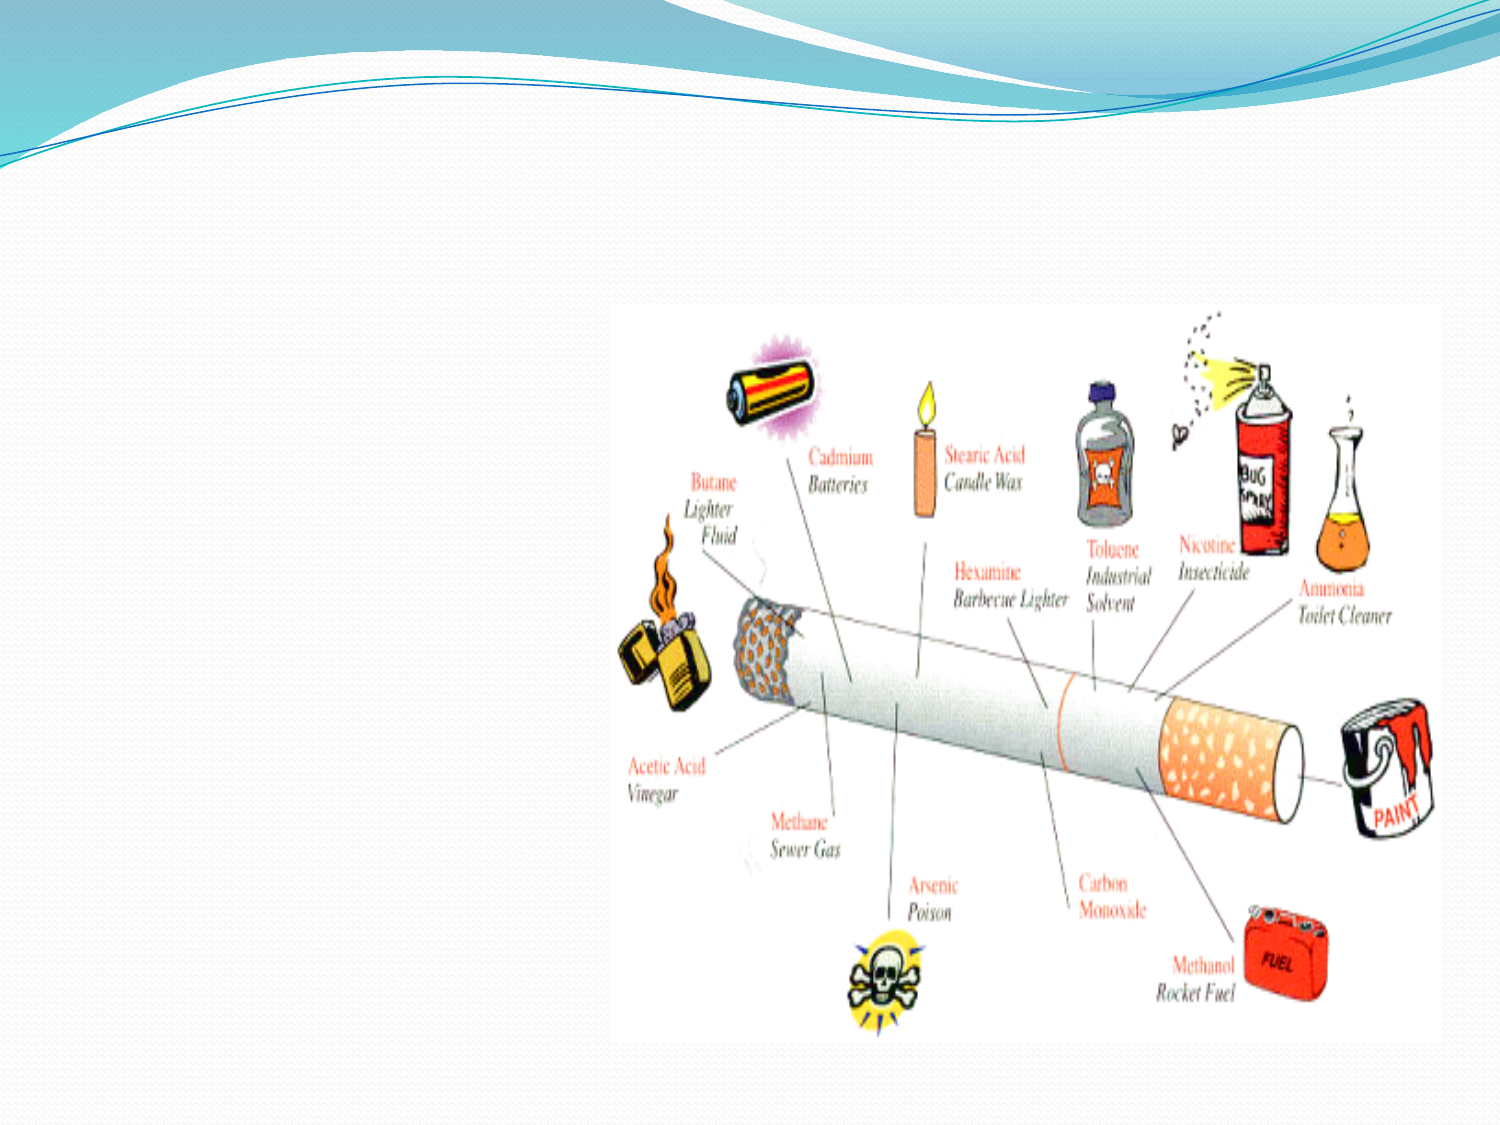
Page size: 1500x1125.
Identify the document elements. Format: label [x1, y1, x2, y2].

list [609, 304, 1442, 1044]
